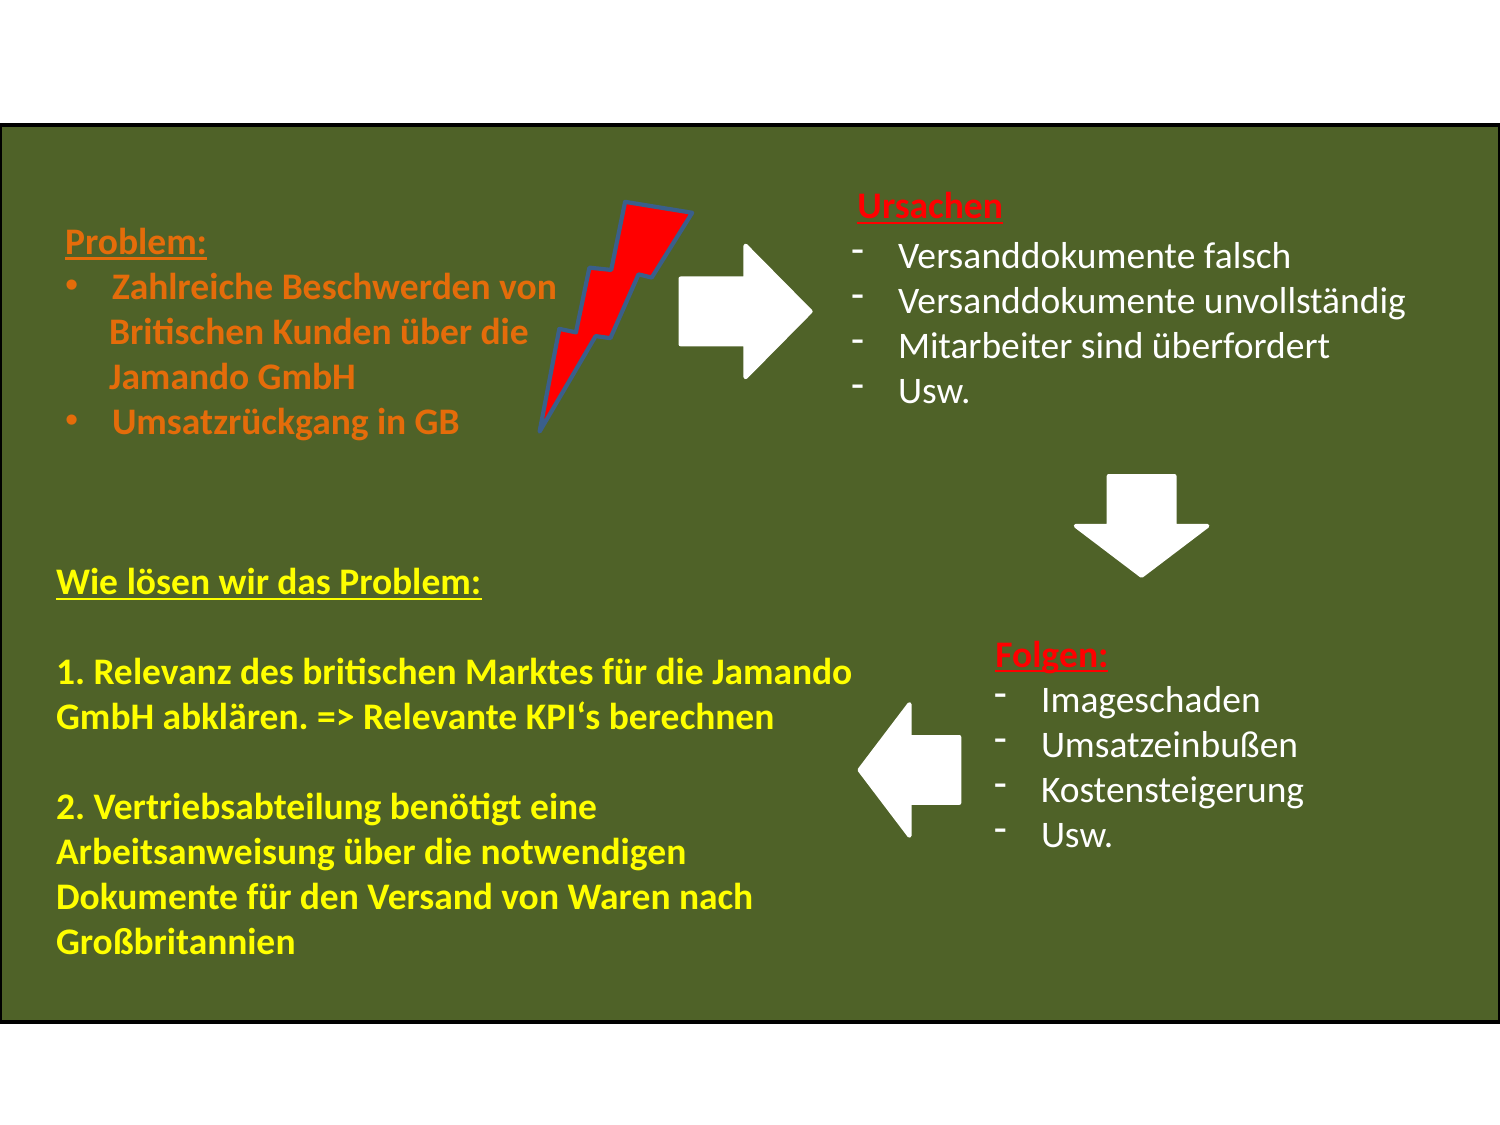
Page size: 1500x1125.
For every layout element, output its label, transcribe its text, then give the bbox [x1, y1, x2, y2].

text_box [678, 243, 813, 380]
text_box Imageschaden Umsatzeinbußen Kostensteigerung Usw. [979, 667, 1454, 908]
text_box Versanddokumente falsch Versanddokumente unvollständig Mitarbeiter sind überfordert Usw. [836, 223, 1453, 419]
text_box [857, 702, 962, 838]
text_box Wie lösen wir das Problem: 1. Relevanz des britischen Marktes für die Jamando GmbH abklären. => Relevante KPI‘s berechnen 2. Vertriebsabteilung benötigt eine Arbeitsanweisung über die notwendigen Dokumente für den Versand von Waren nach Großbritannien [41, 550, 869, 1060]
text_box Ursachen [842, 174, 1018, 223]
text_box Problem: Zahlreiche Beschwerden von Britischen Kunden über die Jamando GmbH Umsatzrückgang in GB [50, 209, 664, 450]
text_box Folgen: [980, 622, 1325, 667]
text_box [0, 123, 1500, 1024]
text_box [1073, 474, 1210, 578]
text_box [537, 199, 695, 434]
